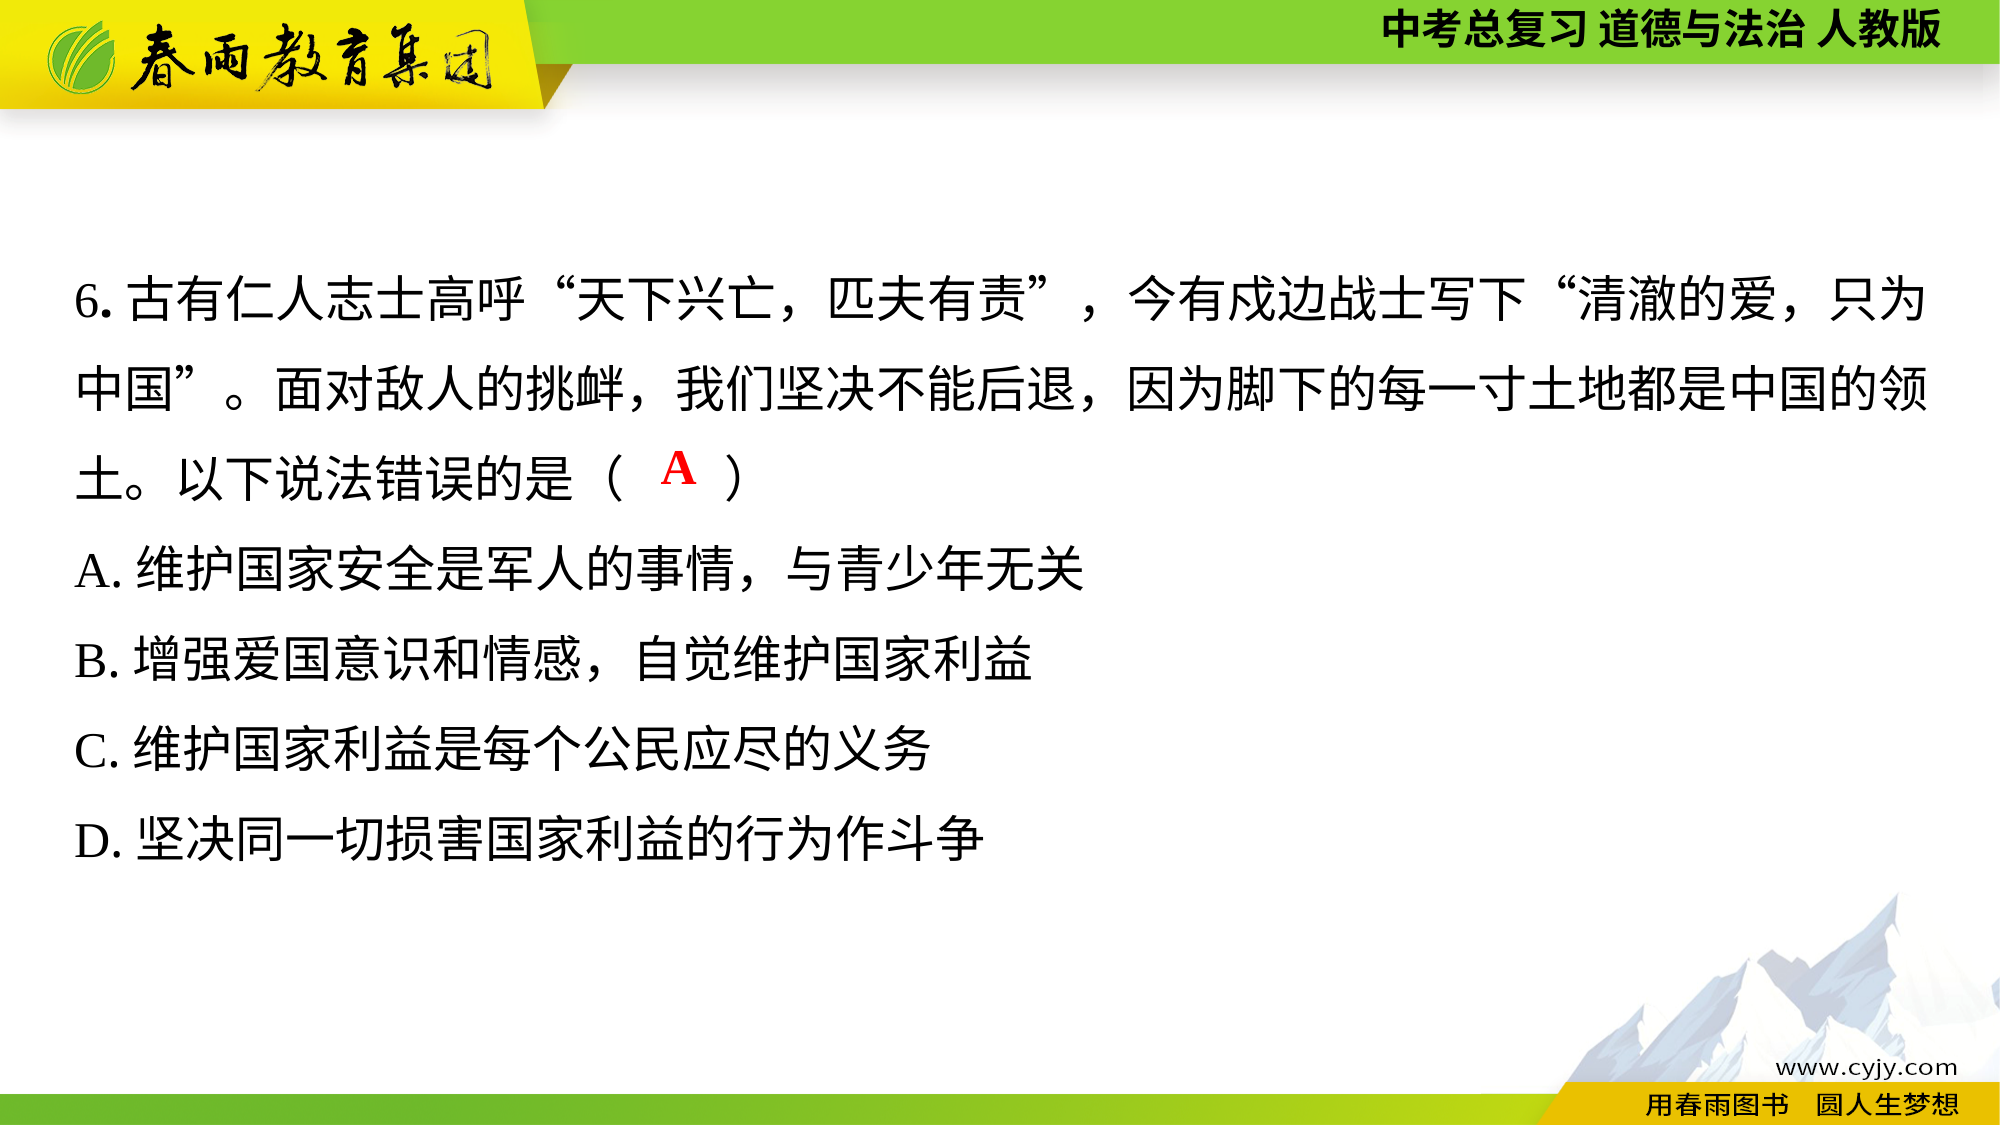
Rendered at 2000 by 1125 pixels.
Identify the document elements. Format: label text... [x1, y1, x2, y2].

text_box A [645, 427, 712, 503]
list 6.古有仁人志士高呼“天下兴亡，匹夫有责”，今有戍边战士写下“清澈的爱，只为中国”。面对敌人的挑衅，我们坚决不能后退，因为脚下的每一寸土地都是中国的领土。以下说法错误的是（ ） A.维护国家安全是军人的事情，与青少年无关 B.增强爱国意识和情感，自觉维护国家利益 C.维护国家利益是每个公民应尽的义务 D.坚决同一切损害国家利益的行为作斗争 [59, 229, 1944, 870]
picture [0, 0, 2000, 1125]
